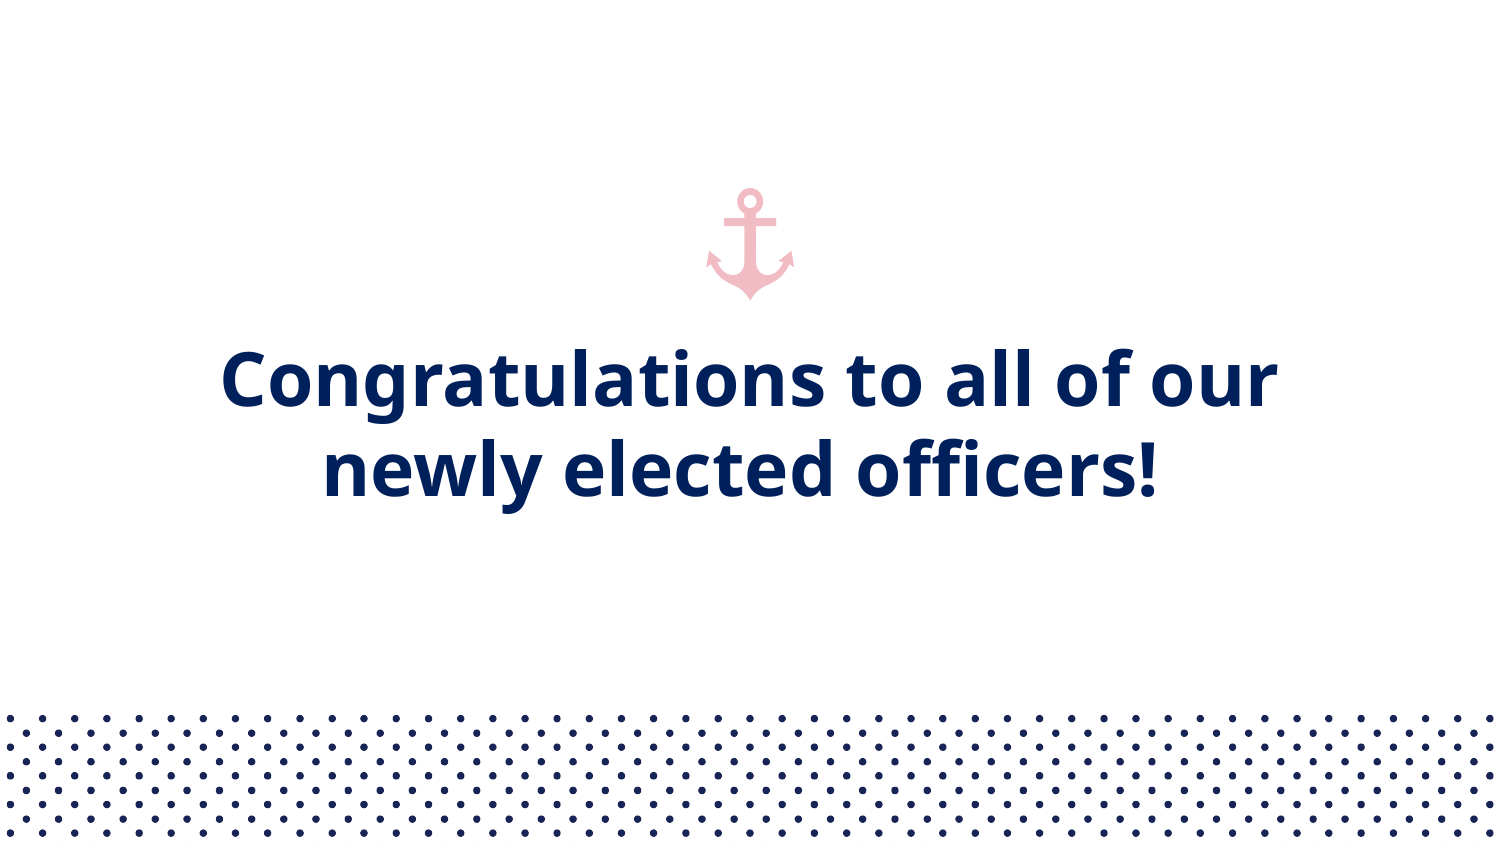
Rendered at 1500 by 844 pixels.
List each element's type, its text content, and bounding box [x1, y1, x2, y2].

picture [0, 711, 1500, 844]
picture [637, 130, 863, 357]
title Congratulations to all of our newly elected officers! [152, 313, 1348, 531]
